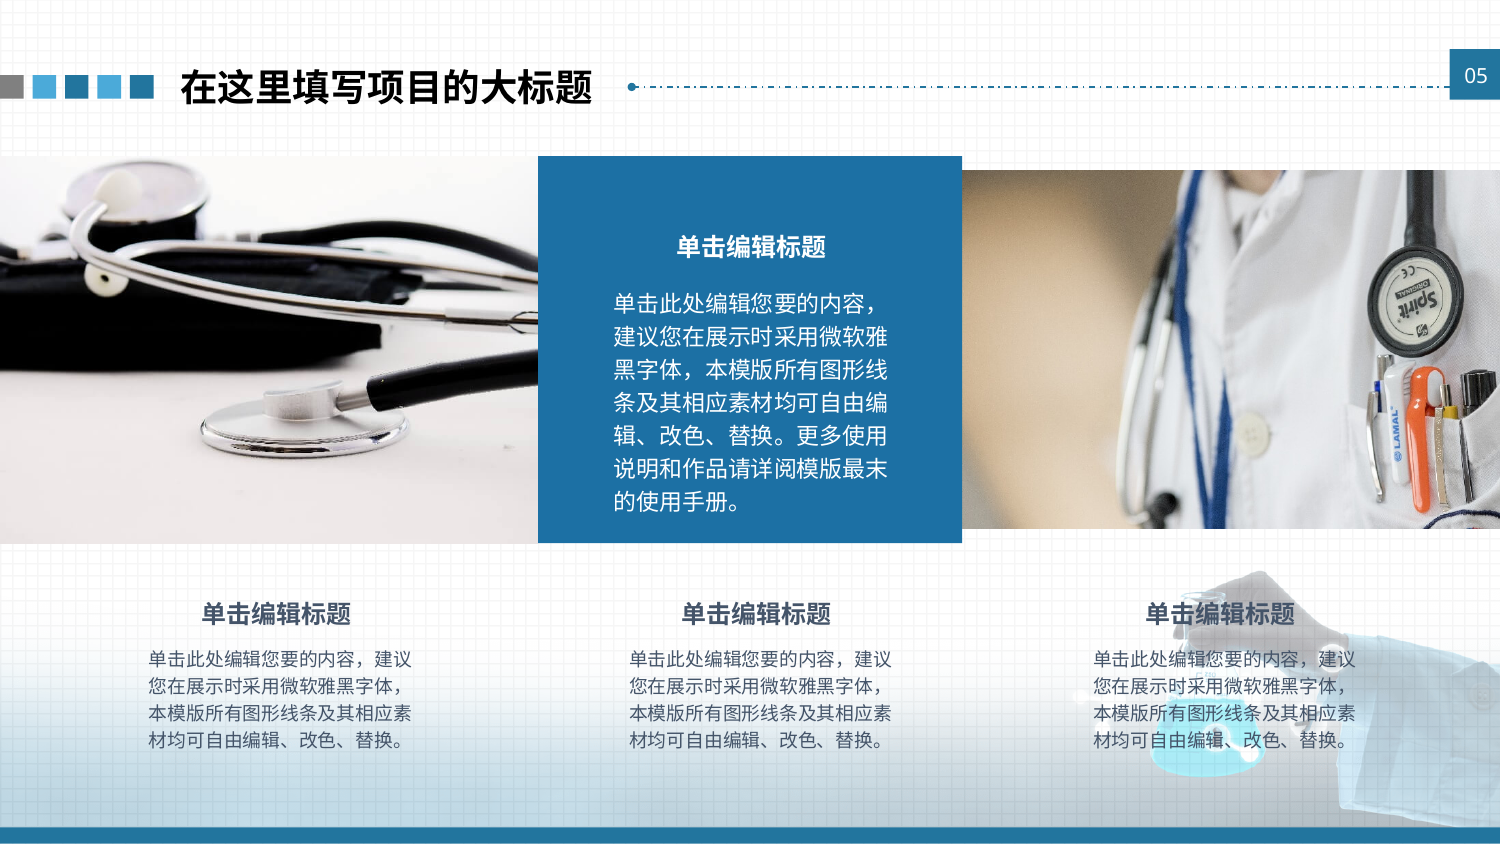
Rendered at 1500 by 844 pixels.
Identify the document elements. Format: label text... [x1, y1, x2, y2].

text_box [129, 74, 154, 100]
text_box 单击编辑标题 [613, 599, 901, 630]
text_box 单击此处编辑您要的内容，建议您在展示时采用微软雅黑字体，本模版所有图形线条及其相应素材均可自由编辑、改色、替换。 [1093, 643, 1365, 752]
text_box [0, 74, 25, 100]
text_box 单击此处编辑您要的内容，建议您在展示时采用微软雅黑字体，本模版所有图形线条及其相应素材均可自由编辑、改色、替换。更多使用说明和作品请详阅模版最末的使用手册。 [613, 283, 911, 515]
picture [0, 0, 1500, 827]
text_box [1449, 95, 1500, 101]
text_box [64, 74, 89, 100]
text_box [1449, 48, 1500, 54]
text_box 单击编辑标题 [1076, 599, 1365, 630]
text_box 05 [1449, 54, 1500, 95]
text_box [96, 74, 122, 100]
text_box [32, 74, 57, 100]
text_box 在这里填写项目的大标题 [165, 56, 615, 117]
text_box 单击编辑标题 [676, 231, 861, 262]
text_box 单击编辑标题 [132, 599, 421, 630]
text_box 单击此处编辑您要的内容，建议您在展示时采用微软雅黑字体，本模版所有图形线条及其相应素材均可自由编辑、改色、替换。 [629, 643, 901, 752]
text_box 单击此处编辑您要的内容，建议您在展示时采用微软雅黑字体，本模版所有图形线条及其相应素材均可自由编辑、改色、替换。 [148, 643, 421, 752]
text_box [539, 156, 963, 544]
